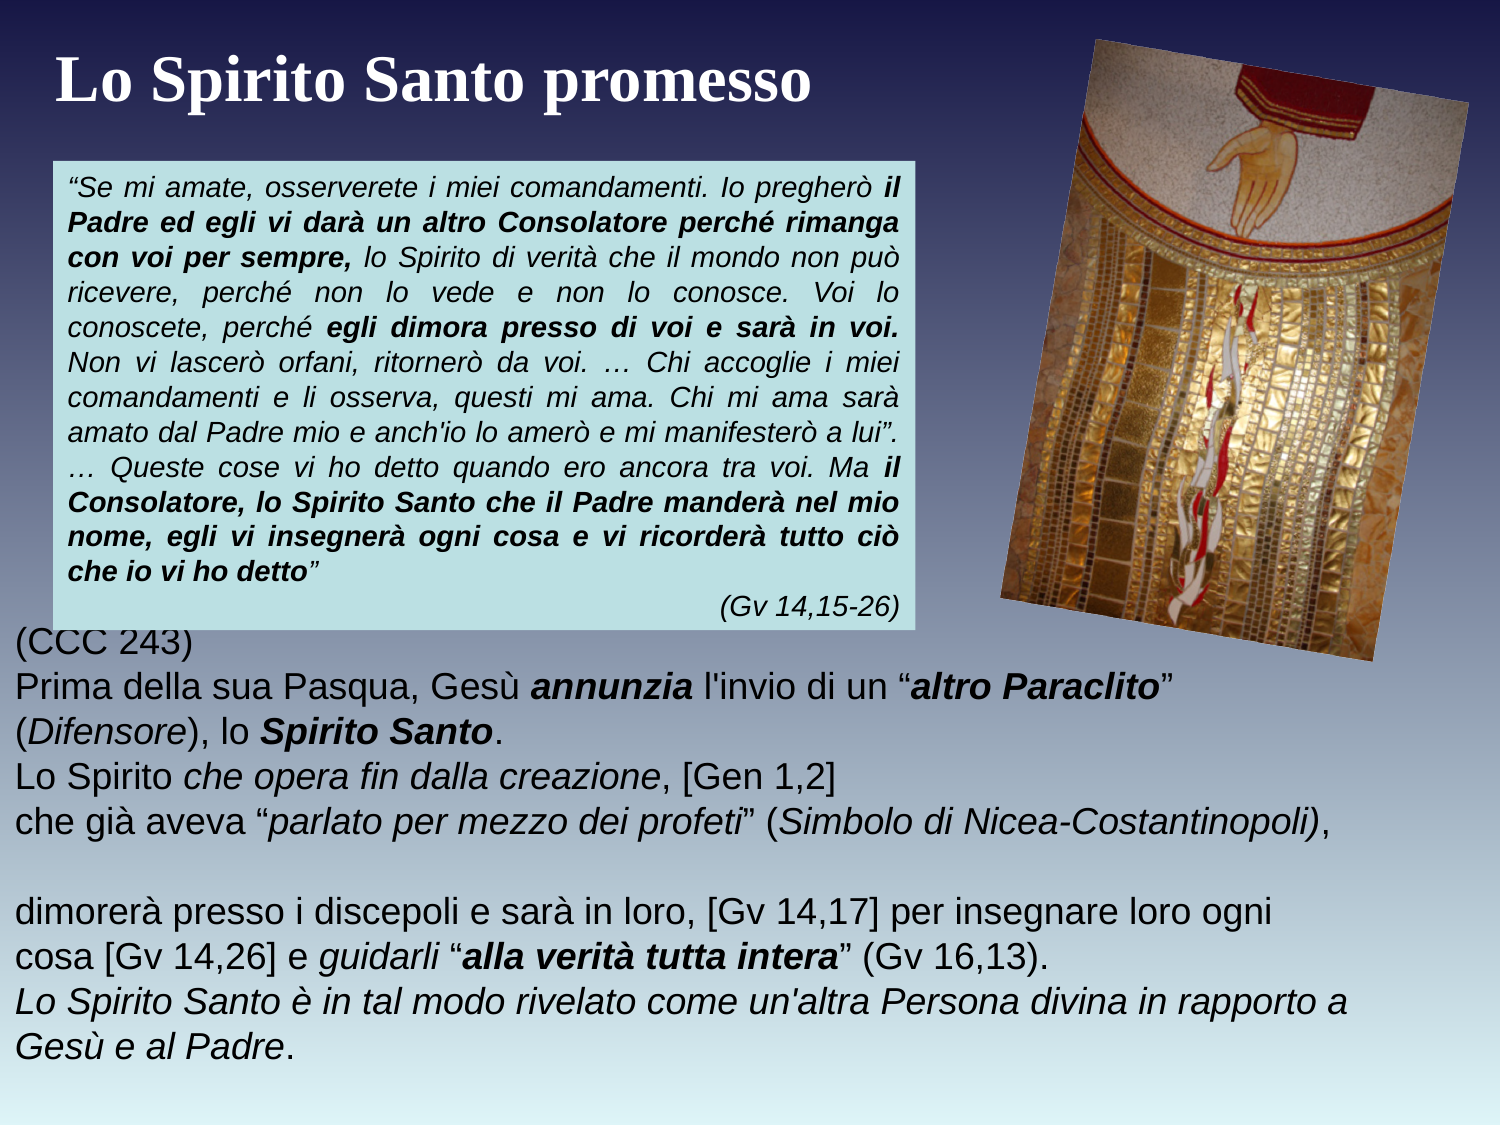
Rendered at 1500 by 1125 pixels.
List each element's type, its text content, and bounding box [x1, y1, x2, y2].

picture [1001, 40, 1468, 635]
text_box (CCC 243) Prima della sua Pasqua, Gesù annunzia l'invio di un “altro Paraclito” (Difensore), lo Spirito Santo. Lo Spirito che opera fin dalla creazione, [Gen 1,2] che già aveva “parlato per mezzo dei profeti” (Simbolo di Nicea-Costantinopoli), dimorerà presso i discepoli e sarà in loro, [Gv 14,17] per insegnare loro ogni cosa [Gv 14,26] e guidarli “alla verità tutta intera” (Gv 16,13). Lo Spirito Santo è in tal modo rivelato come un'altra Persona divina in rapporto a Gesù e al Padre. [0, 609, 1376, 1075]
table_header Lo Spirito Santo promesso [41, 31, 1041, 137]
text_box “Se mi amate, osserverete i miei comandamenti. Io pregherò il Padre ed egli vi darà un altro Consolatore perché rimanga con voi per sempre, lo Spirito di verità che il mondo non può ricevere, perché non lo vede e non lo conosce. Voi lo conoscete, perché egli dimora presso di voi e sarà in voi. Non vi lascerò orfani, ritornerò da voi. … Chi accoglie i miei comandamenti e li osserva, questi mi ama. Chi mi ama sarà amato dal Padre mio e anch'io lo amerò e mi manifesterò a lui”. … Queste cose vi ho detto quando ero ancora tra voi. Ma il Consolatore, lo Spirito Santo che il Padre manderà nel mio nome, egli vi insegnerà ogni cosa e vi ricorderà tutto ciò che io vi ho detto” (Gv 14,15-26) [53, 160, 916, 631]
